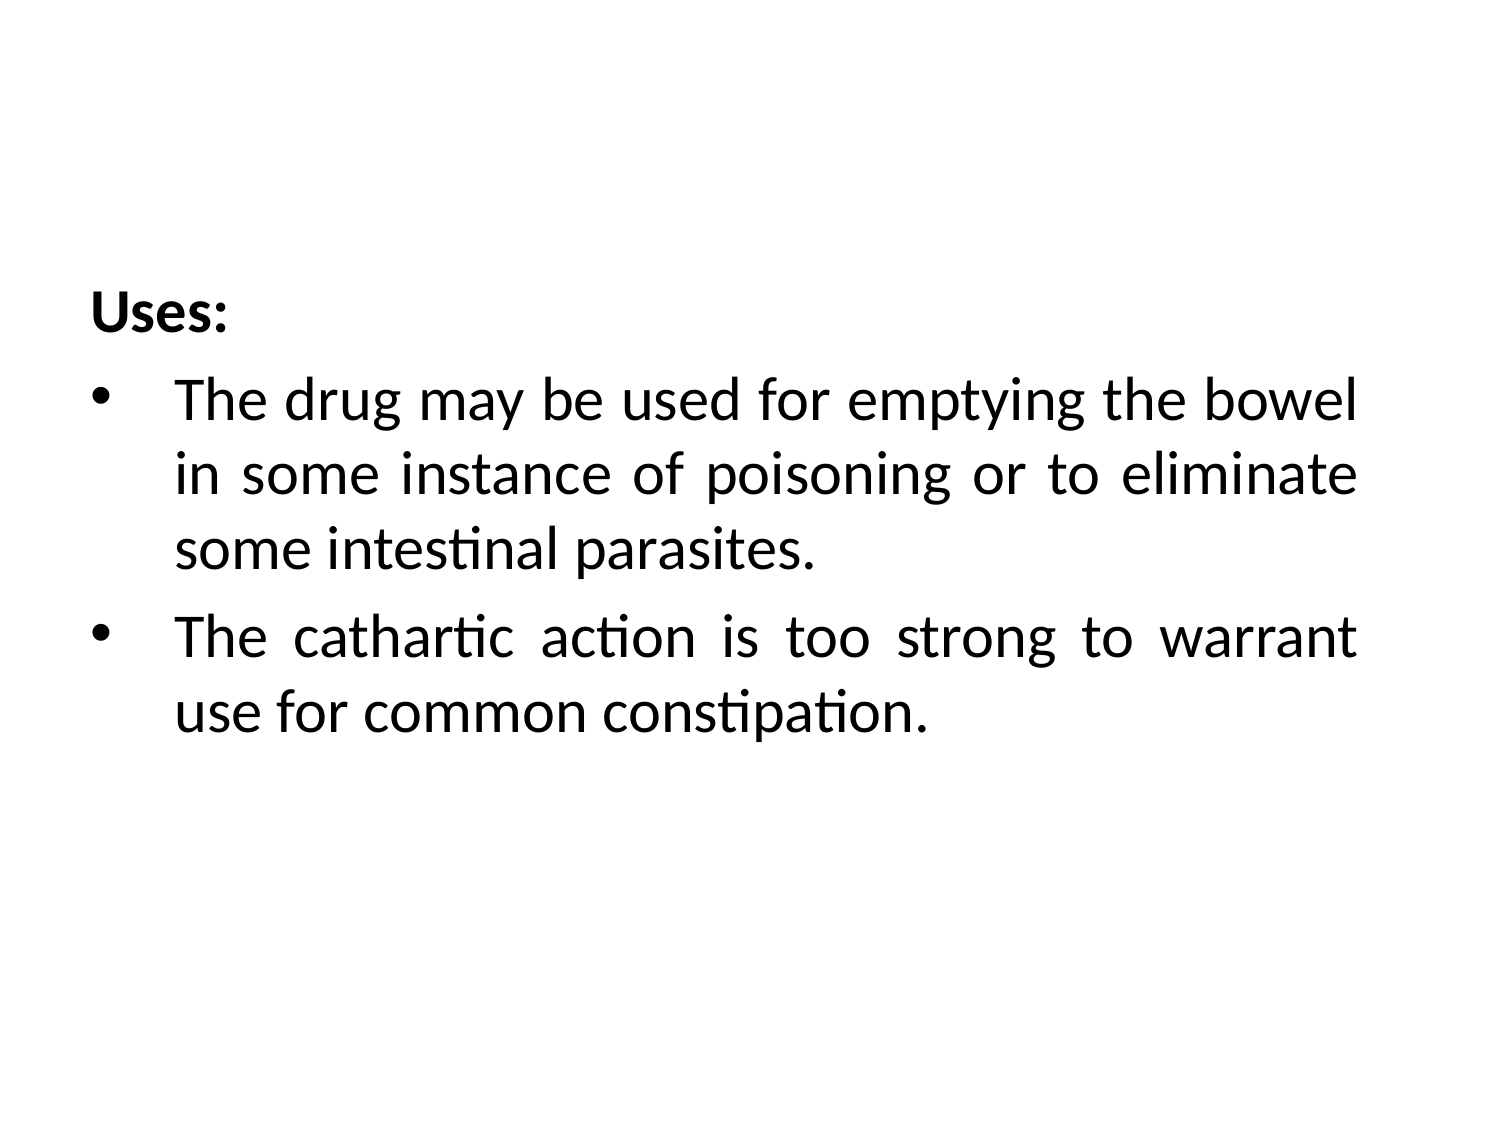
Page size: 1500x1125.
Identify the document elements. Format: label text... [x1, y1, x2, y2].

list Uses: The drug may be used for emptying the bowel in some instance of poisoning or to eliminate some intestinal parasites. The cathartic action is too strong to warrant use for common constipation. [75, 262, 1375, 1005]
